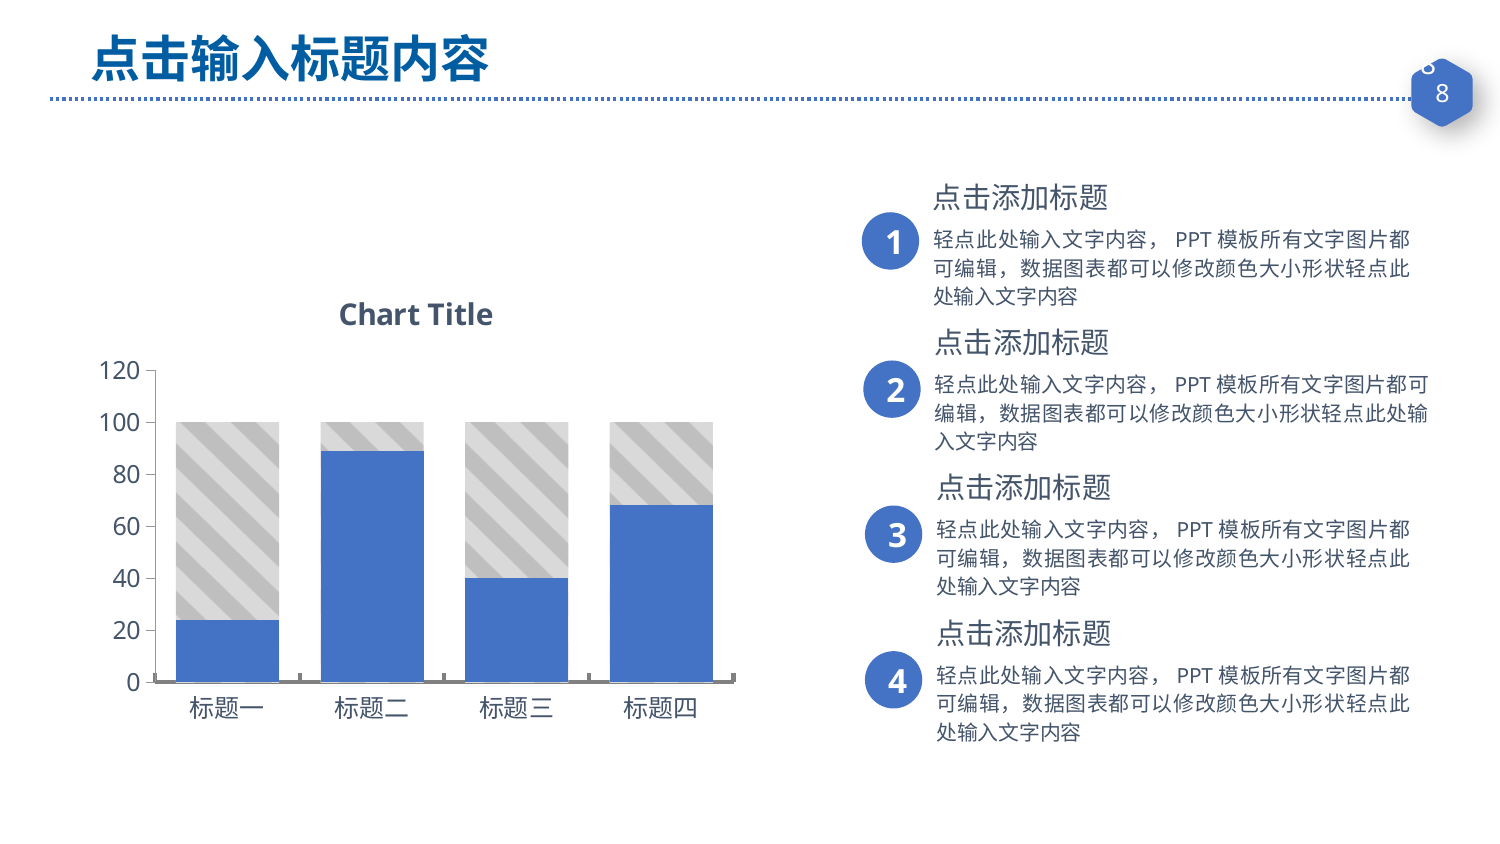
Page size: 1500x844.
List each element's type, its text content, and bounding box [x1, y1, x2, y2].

slide_number 8 [1394, 38, 1463, 97]
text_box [861, 171, 1425, 318]
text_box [864, 461, 1425, 607]
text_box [863, 316, 1444, 463]
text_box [864, 607, 1425, 754]
text_box 点击输入标题内容 [79, 21, 692, 93]
chart [85, 267, 747, 736]
